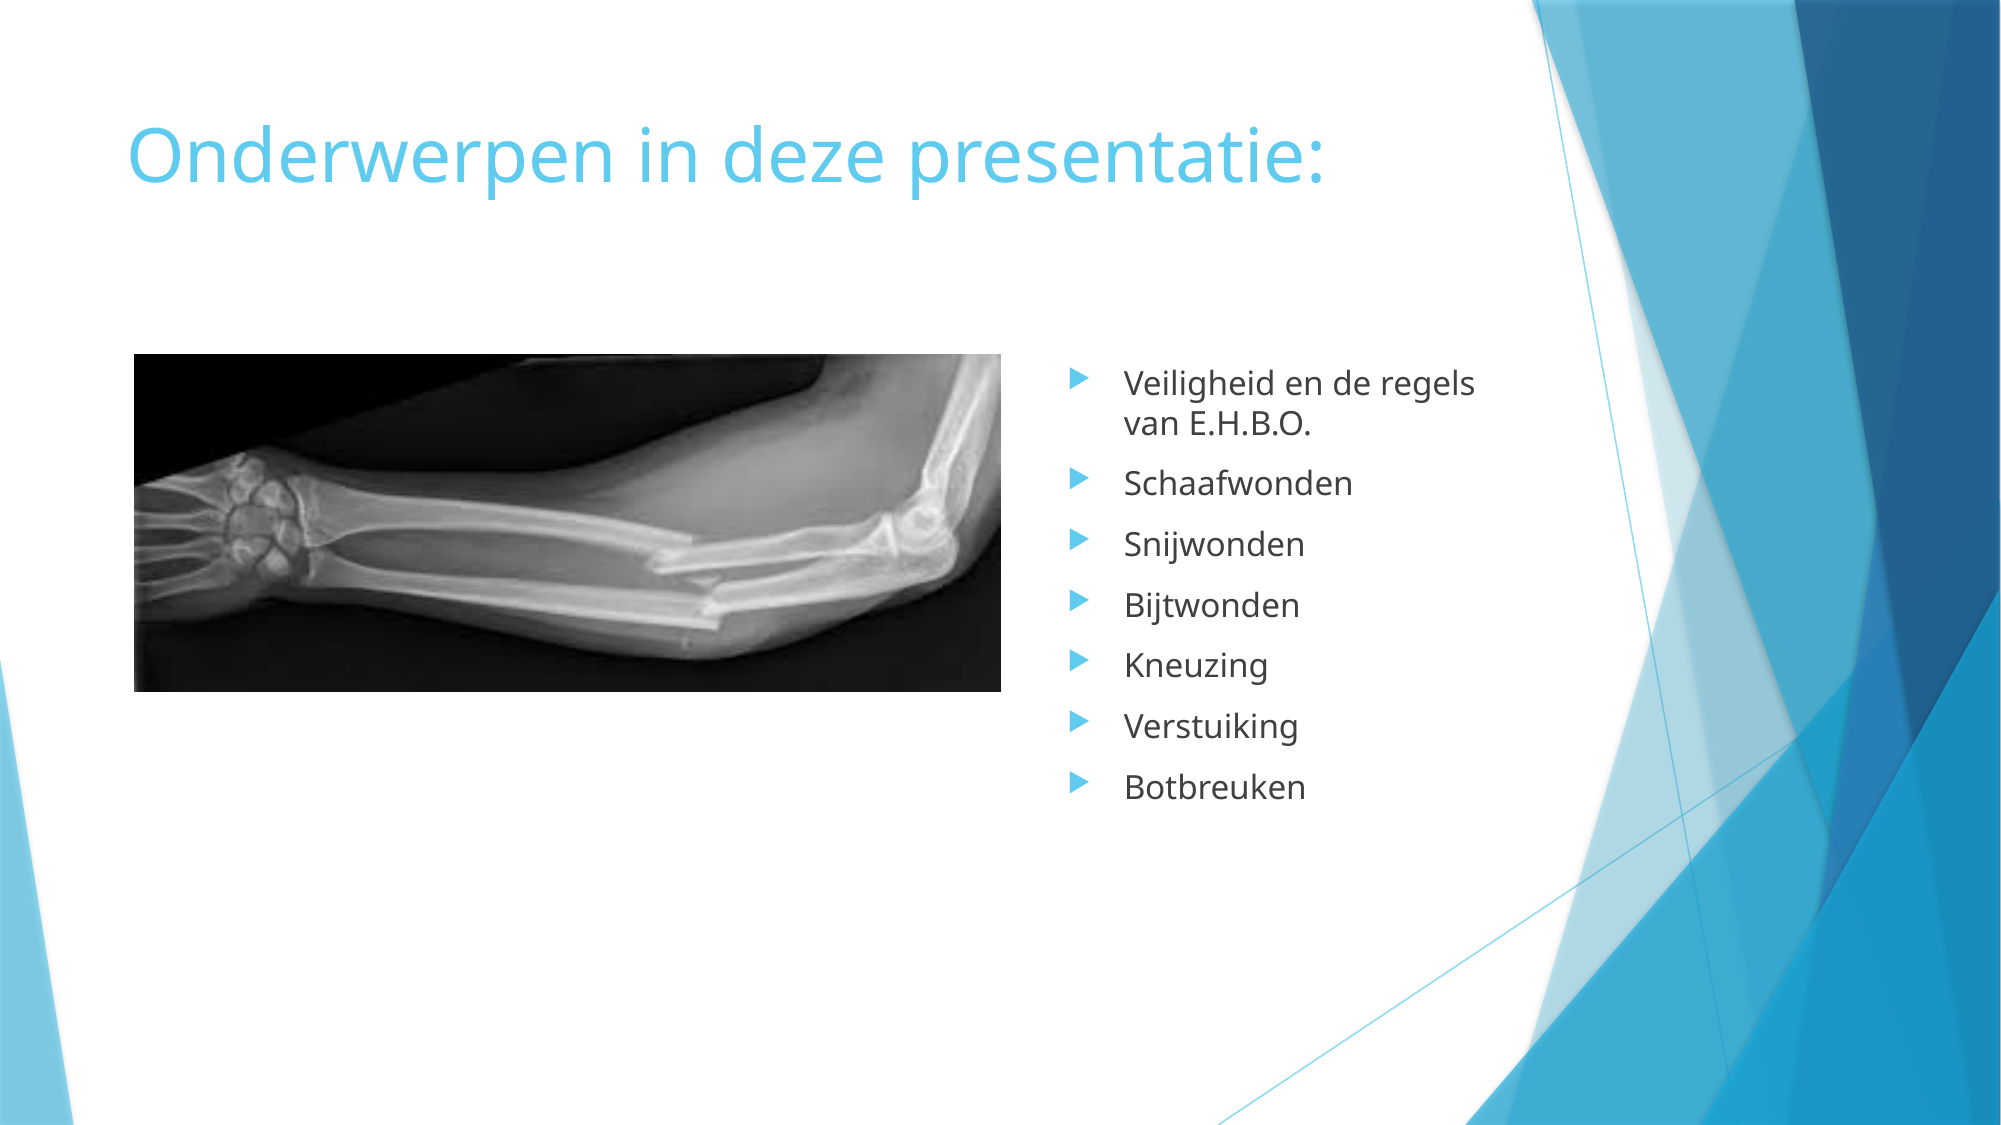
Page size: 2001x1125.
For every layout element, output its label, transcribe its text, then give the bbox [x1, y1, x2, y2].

list Veiligheid en de regels van E.H.B.O. Schaafwonden Snijwonden Bijtwonden Kneuzing Verstuiking Botbreuken [1052, 354, 1533, 992]
picture [133, 353, 1002, 692]
title Onderwerpen in deze presentatie: [111, 99, 1522, 317]
